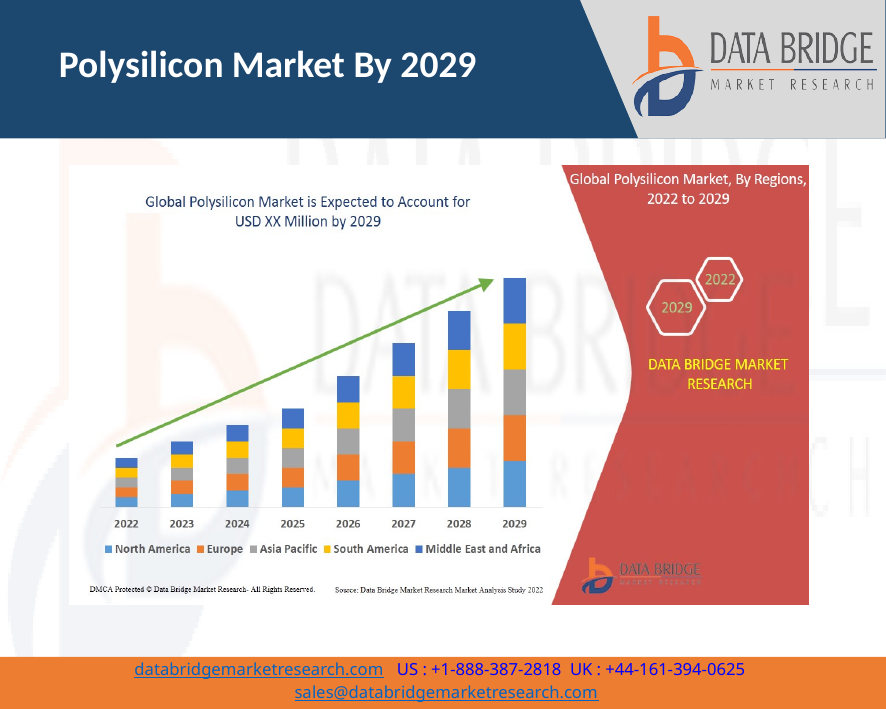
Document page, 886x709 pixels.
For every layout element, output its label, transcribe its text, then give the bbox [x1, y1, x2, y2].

text_box Polysilicon Market By 2029 [44, 33, 588, 93]
picture [68, 165, 809, 605]
picture [631, 16, 877, 117]
